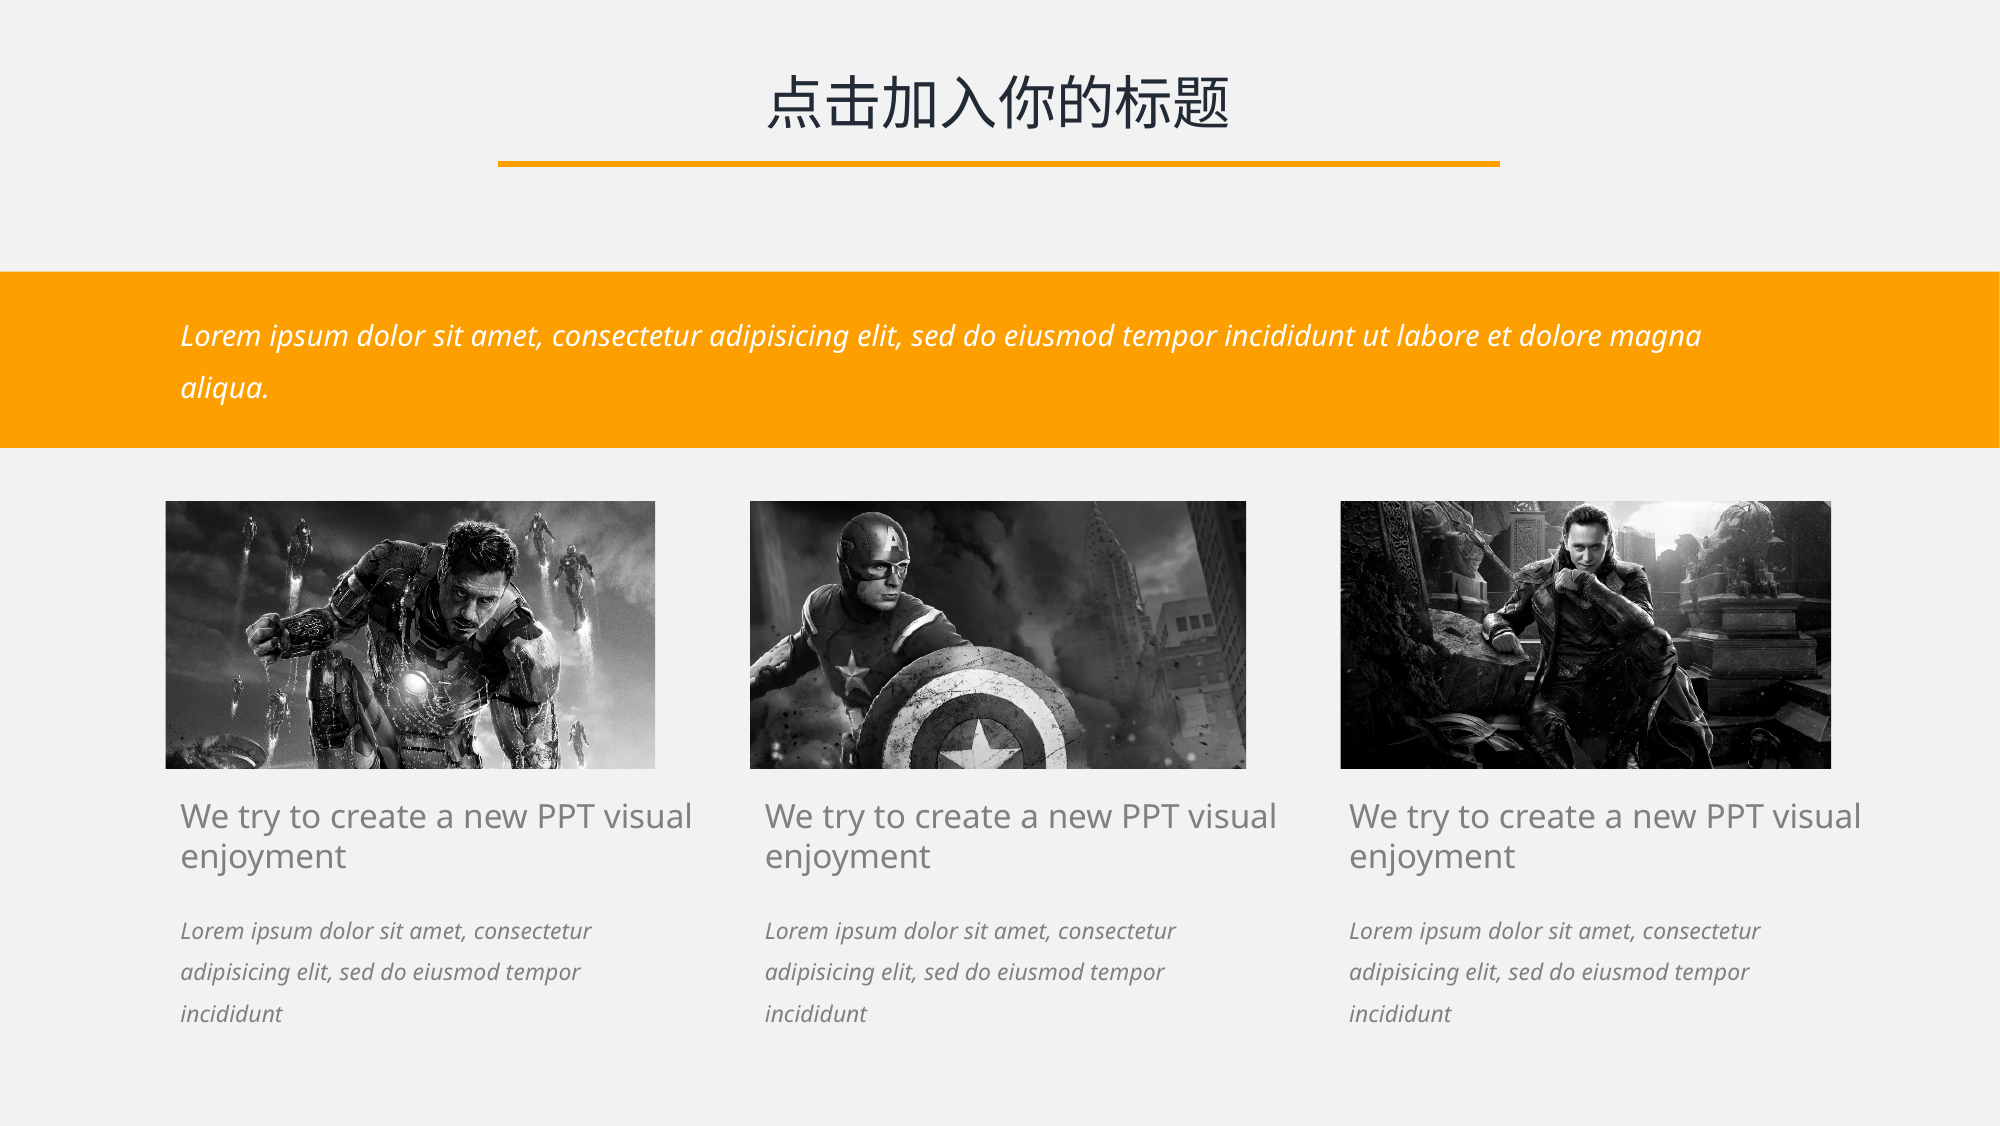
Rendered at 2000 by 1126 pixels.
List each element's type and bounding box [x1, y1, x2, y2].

text_box [497, 65, 1501, 165]
text_box [0, 271, 2000, 1031]
